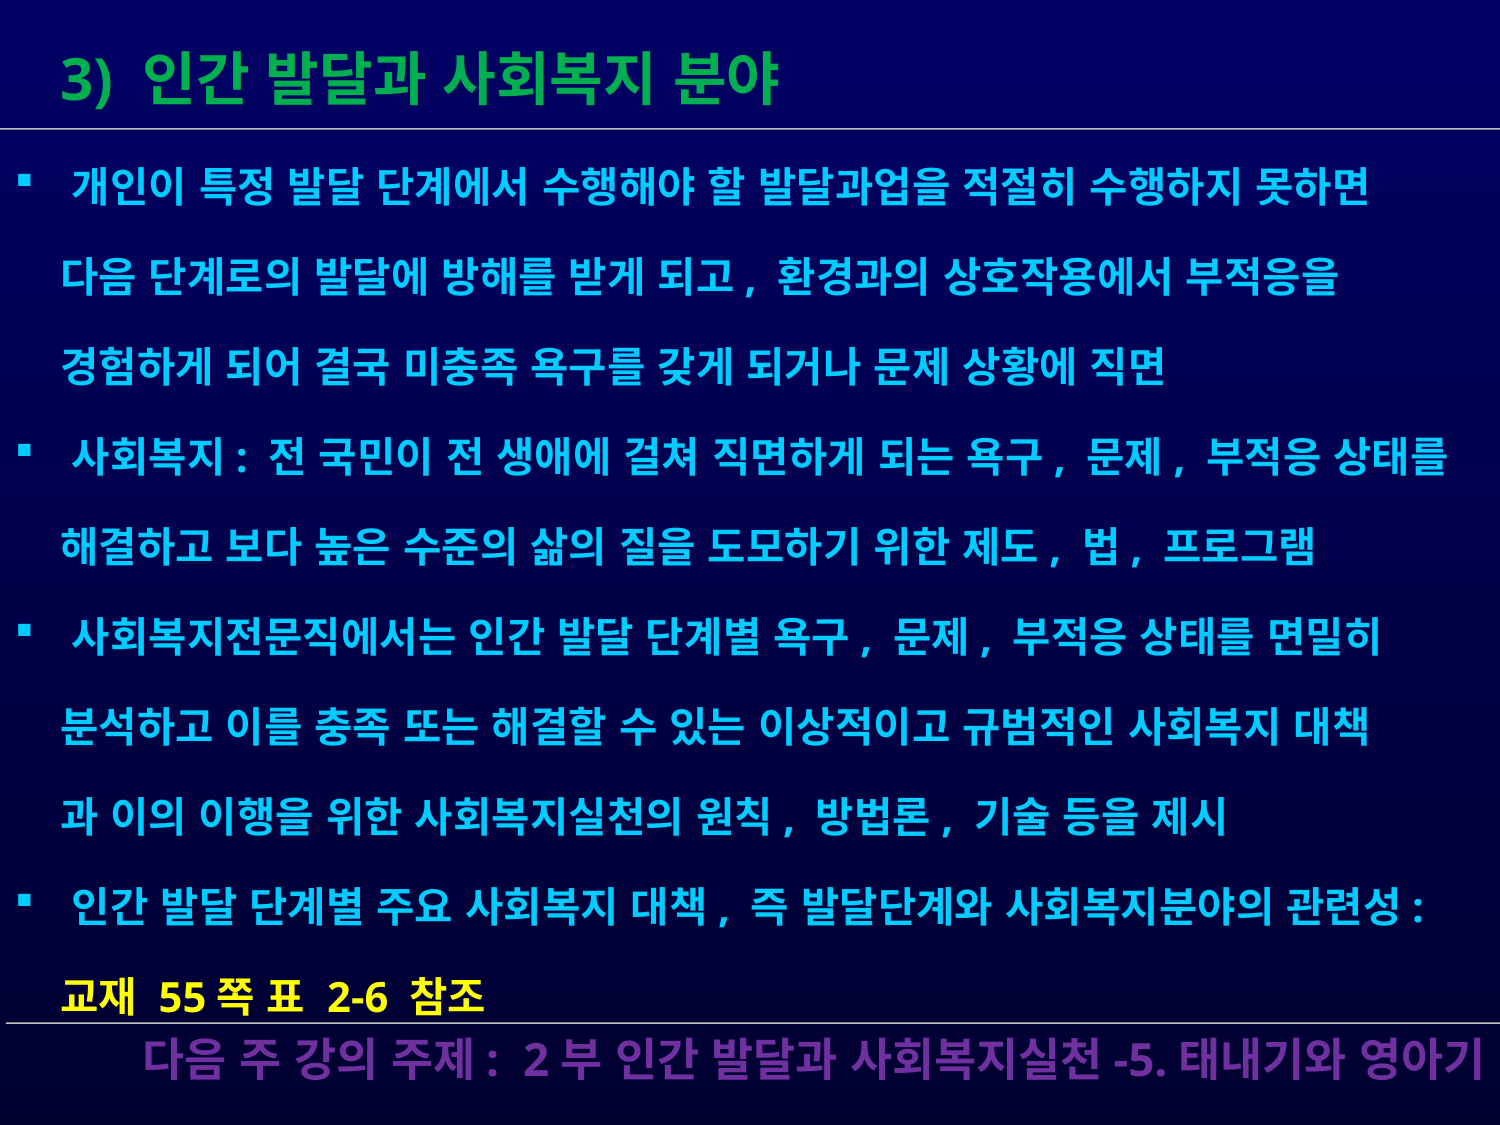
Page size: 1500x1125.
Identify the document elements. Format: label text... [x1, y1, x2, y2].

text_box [0, 34, 1500, 1023]
text_box 다음 주 강의 주제: 2부 인간 발달과 사회복지실천-5.태내기와 영아기 [0, 1028, 1500, 1093]
